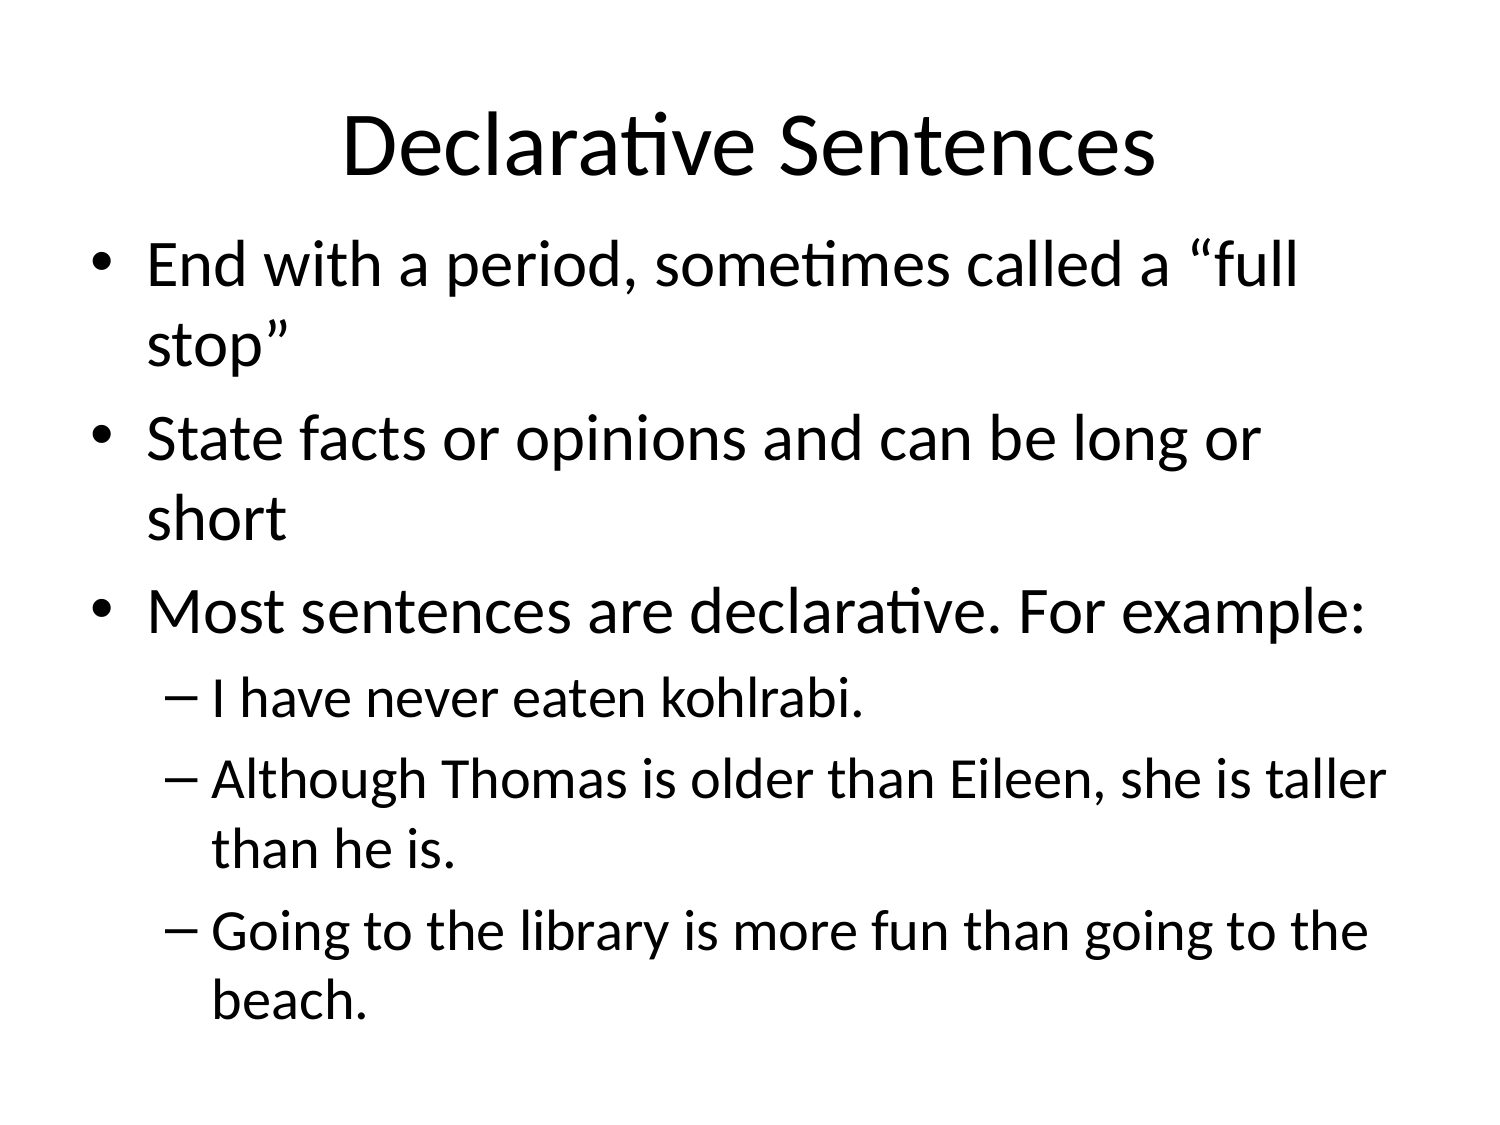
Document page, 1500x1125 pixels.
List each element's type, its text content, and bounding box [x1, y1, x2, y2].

list End with a period, sometimes called a “full stop” State facts or opinions and can be long or short Most sentences are declarative. For example: I have never eaten kohlrabi. Although Thomas is older than Eileen, she is taller than he is. Going to the library is more fun than going to the beach. [75, 212, 1425, 1075]
title Declarative Sentences [75, 45, 1425, 212]
